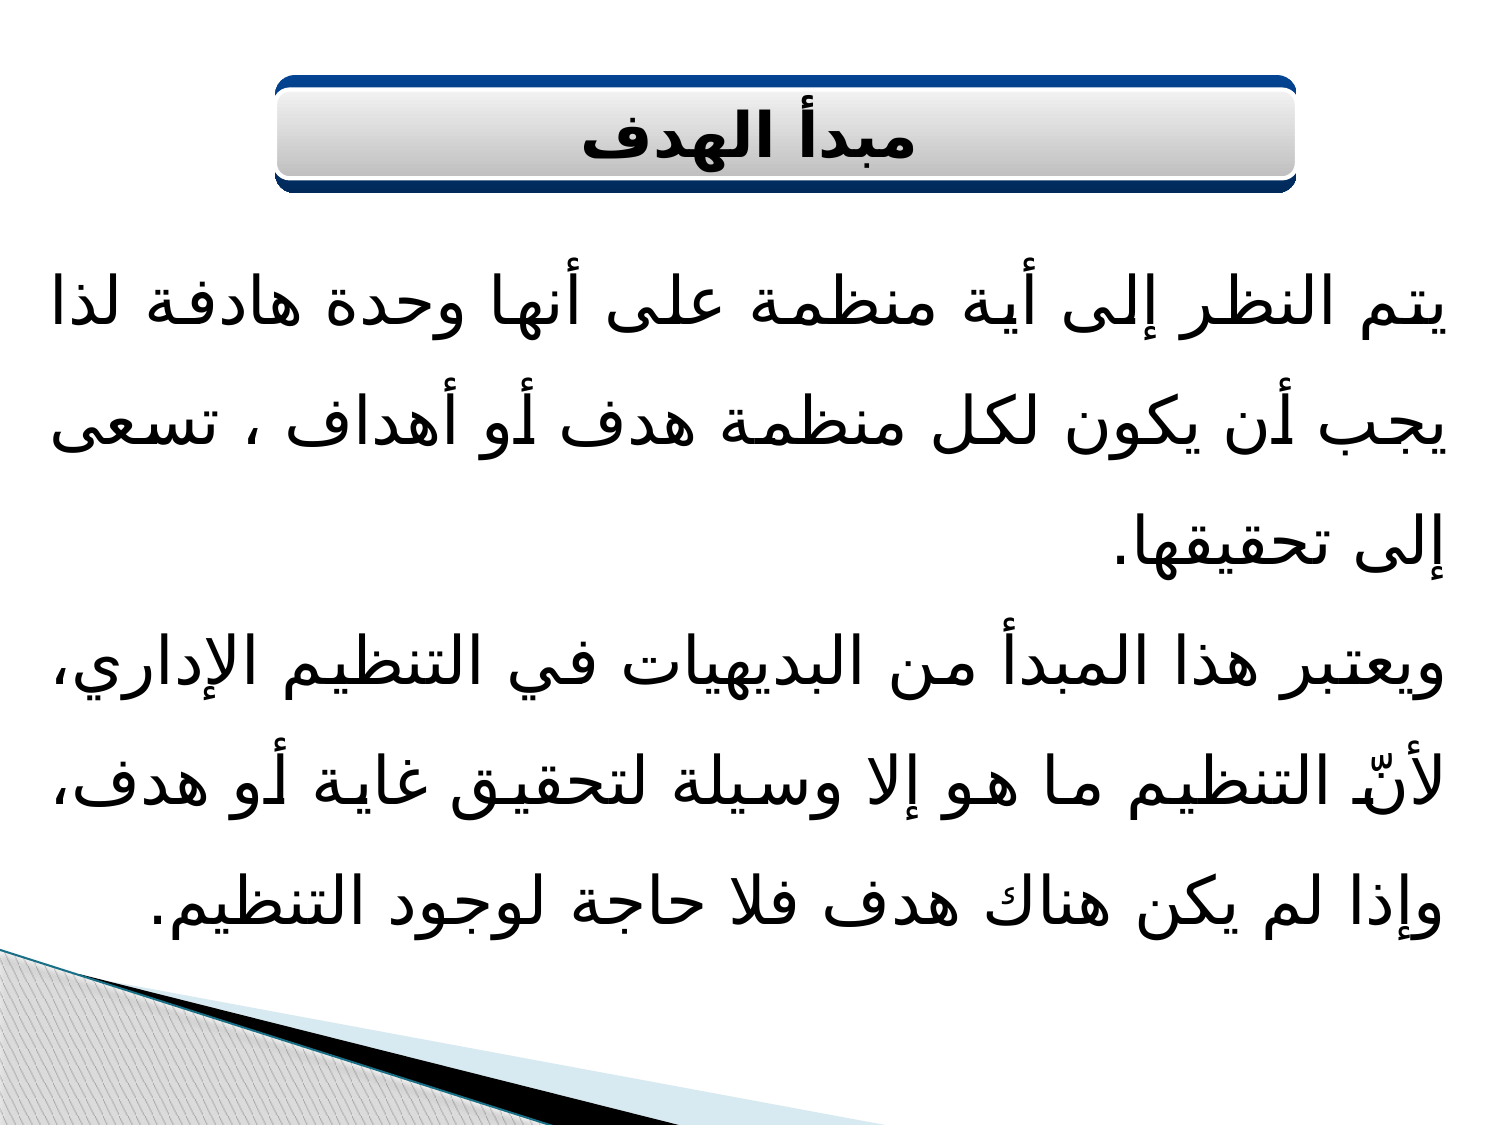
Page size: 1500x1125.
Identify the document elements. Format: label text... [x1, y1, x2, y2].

text_box يتم النظر إلى أية منظمة على أنها وحدة هادفة لذا يجب أن يكون لكل منظمة هدف أو أهداف ، تسعى إلى تحقيقها. ويعتبر هذا المبدأ من البديهيات في التنظيم الإداري، لأنّ التنظيم ما هو إلا وسيلة لتحقيق غاية أو هدف، وإذا لم يكن هناك هدف فلا حاجة لوجود التنظيم. [35, 210, 1463, 946]
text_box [274, 74, 1298, 194]
